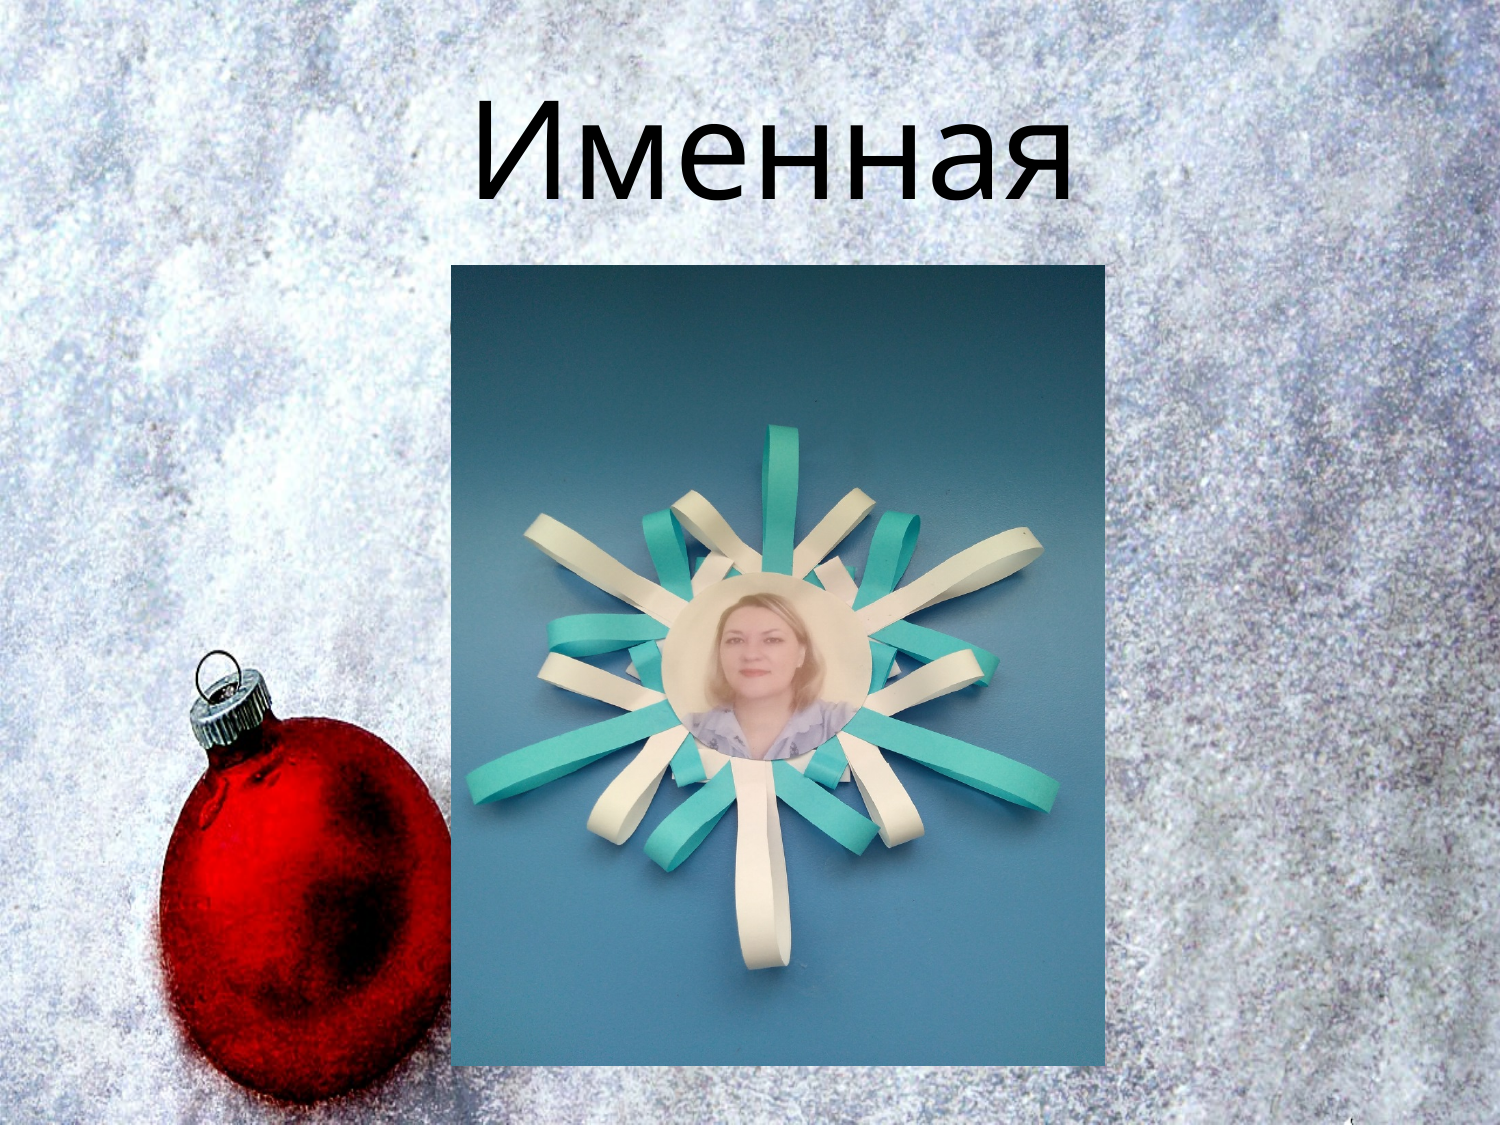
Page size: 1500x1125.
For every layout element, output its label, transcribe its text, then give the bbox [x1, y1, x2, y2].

picture [0, 0, 1500, 1125]
text_box Именная снежинка [147, 54, 1400, 400]
